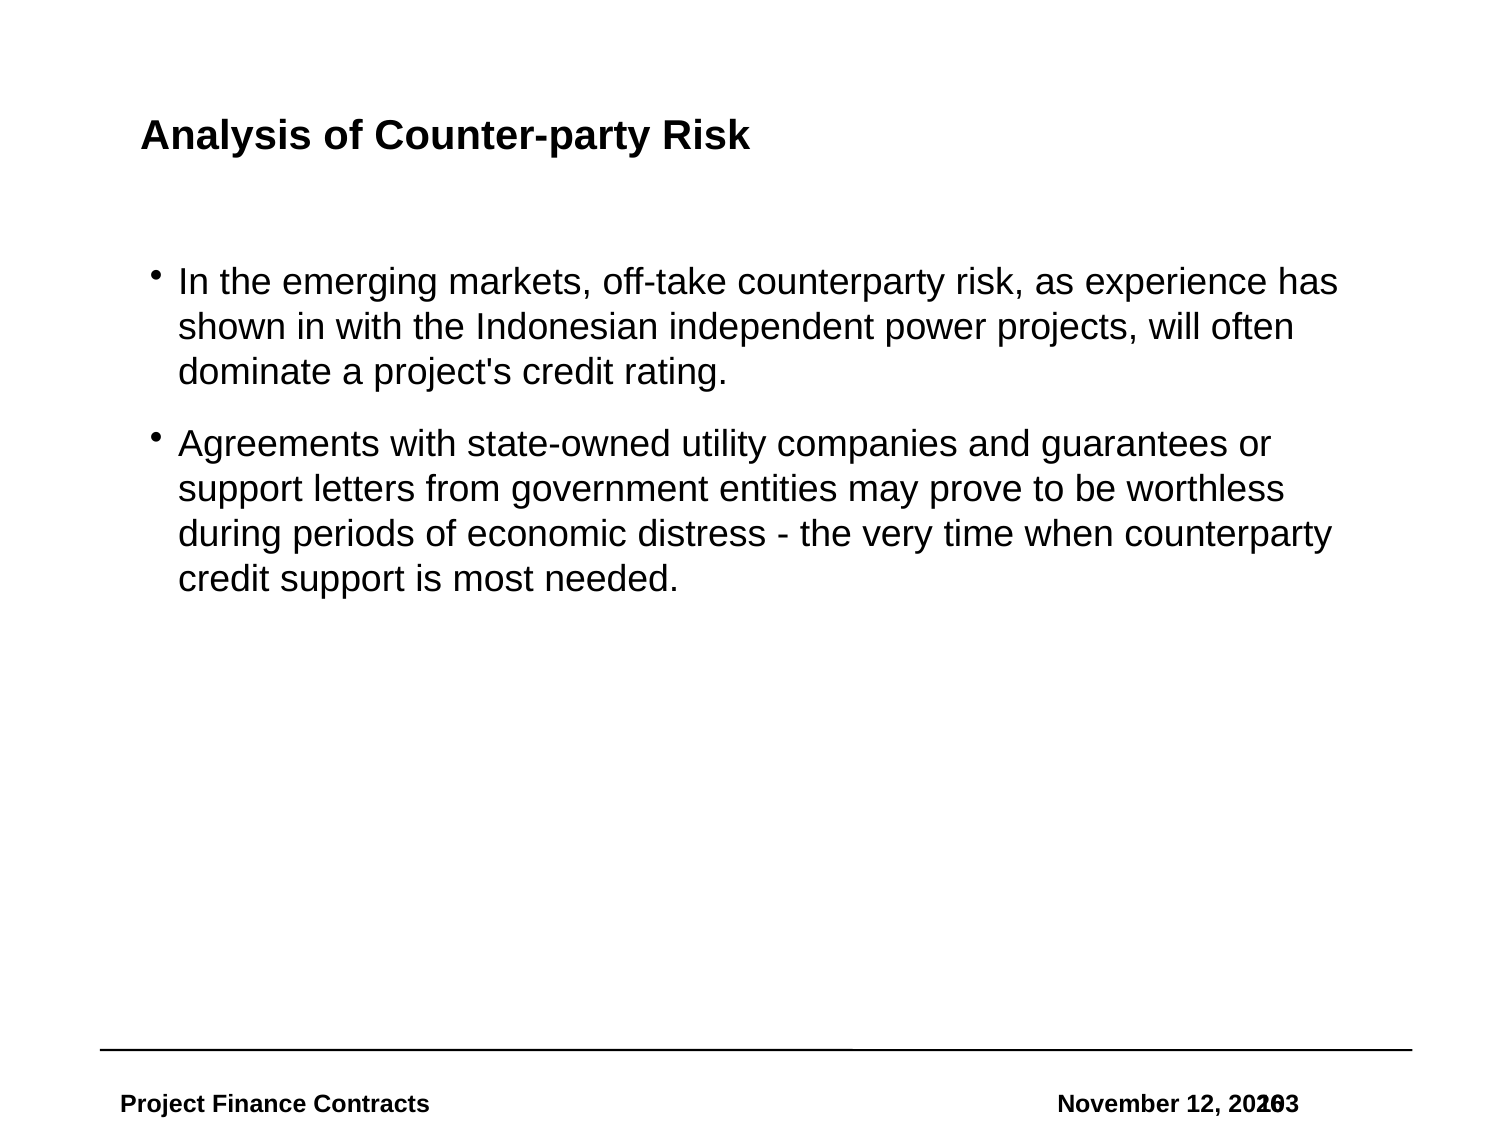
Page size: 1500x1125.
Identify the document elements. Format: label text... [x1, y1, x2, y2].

list In the emerging markets, off-take counterparty risk, as experience has shown in with the Indonesian independent power projects, will often dominate a project's credit rating. Agreements with state-owned utility companies and guarantees or support letters from government entities may prove to be worthless during periods of economic distress - the very time when counterparty credit support is most needed. [124, 249, 1376, 1001]
title Analysis of Counter-party Risk [124, 99, 1288, 226]
